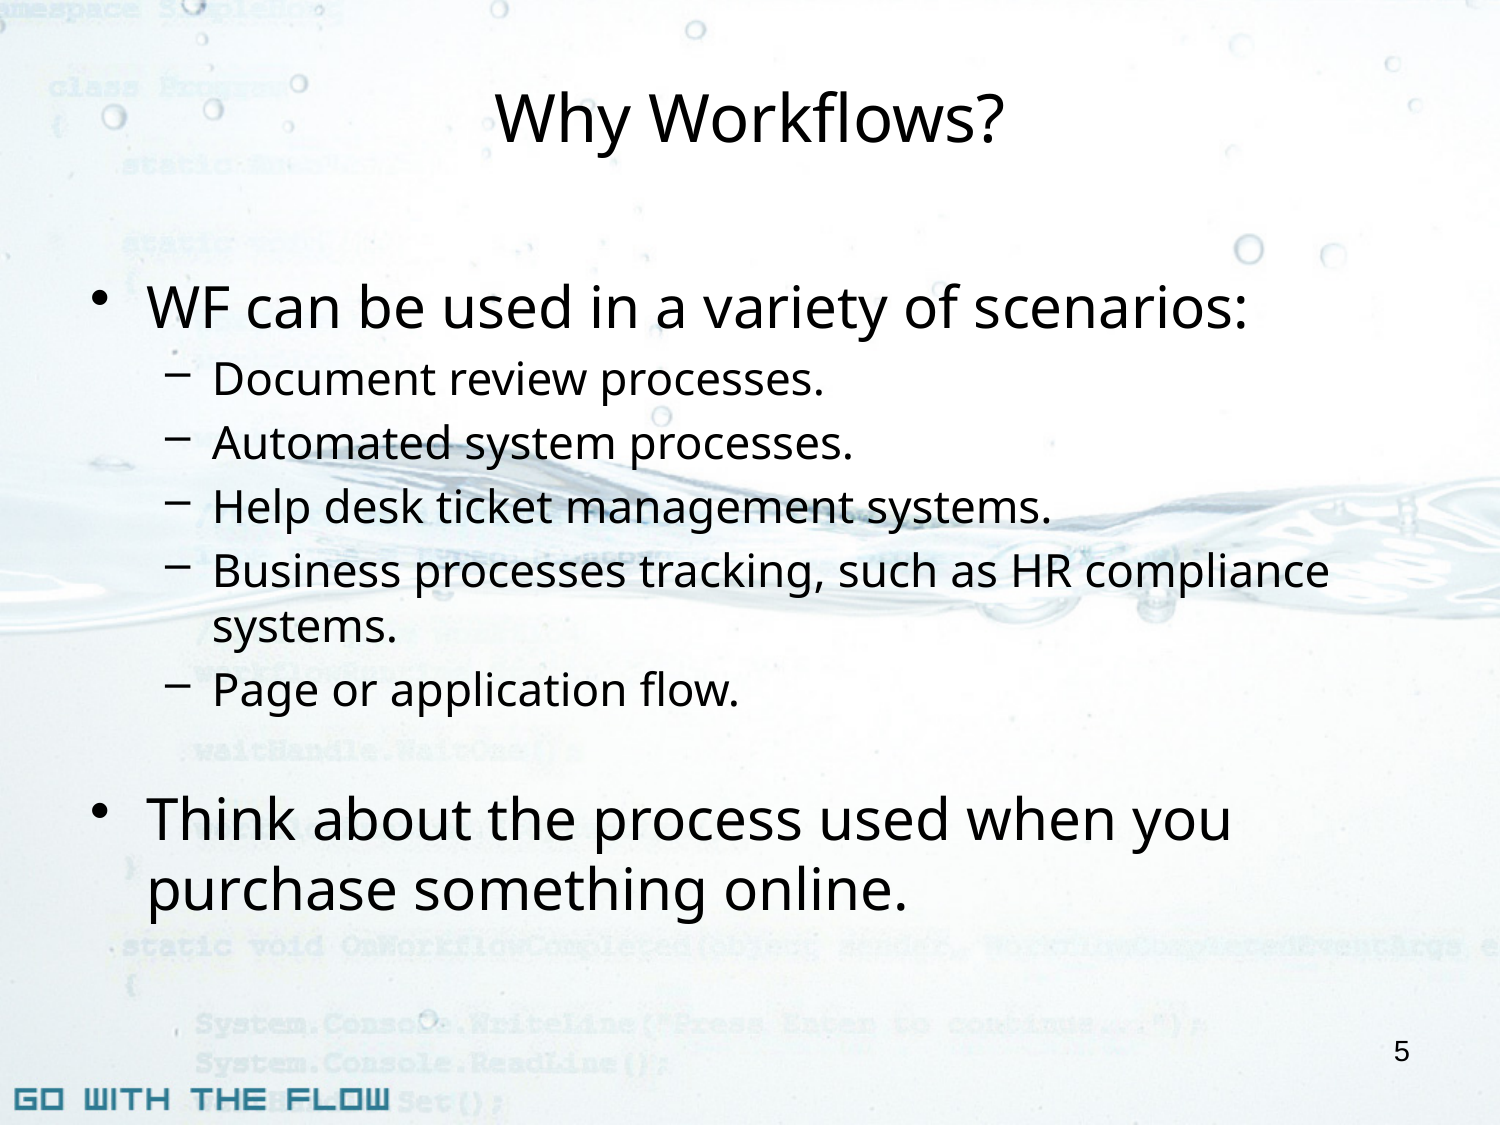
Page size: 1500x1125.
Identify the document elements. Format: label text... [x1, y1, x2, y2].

list WF can be used in a variety of scenarios: Document review processes. Automated system processes. Help desk ticket management systems. Business processes tracking, such as HR compliance systems. Page or application flow. Think about the process used when you purchase something online. [74, 262, 1426, 1006]
picture [0, 0, 1500, 1125]
title Why Workflows? [74, 44, 1426, 188]
slide_number 5 [1074, 1024, 1426, 1103]
